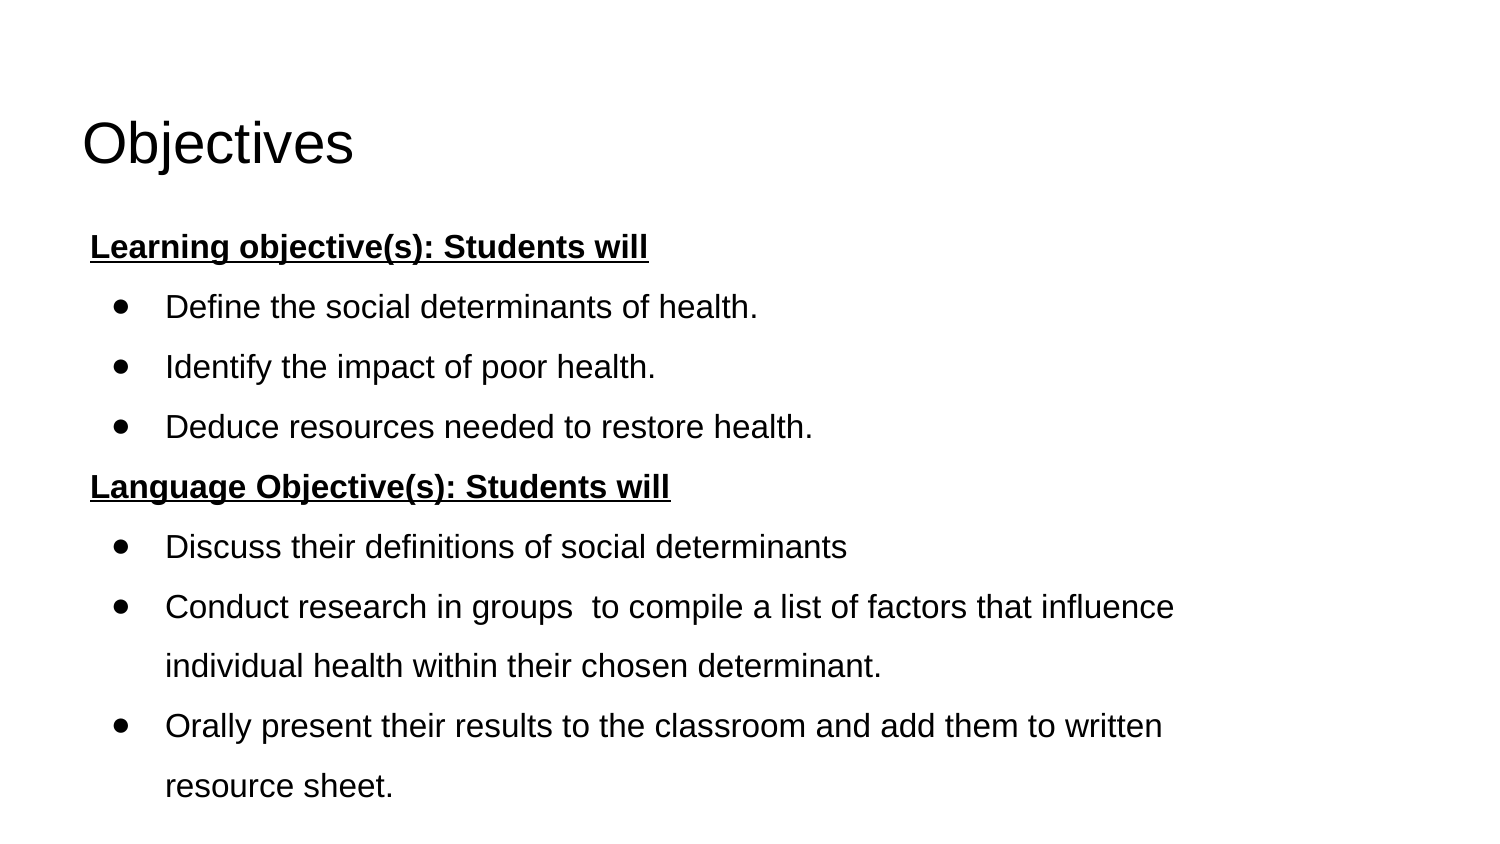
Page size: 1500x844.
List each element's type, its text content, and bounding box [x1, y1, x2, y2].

title Objectives [75, 34, 1263, 175]
list Learning objective(s): Students will Define the social determinants of health. Identify the impact of poor health. Deduce resources needed to restore health. Language Objective(s): Students will Discuss their definitions of social determinants Conduct research in groups to compile a list of factors that influence individual health within their chosen determinant. Orally present their results to the classroom and add them to written resource sheet. [75, 198, 1263, 795]
